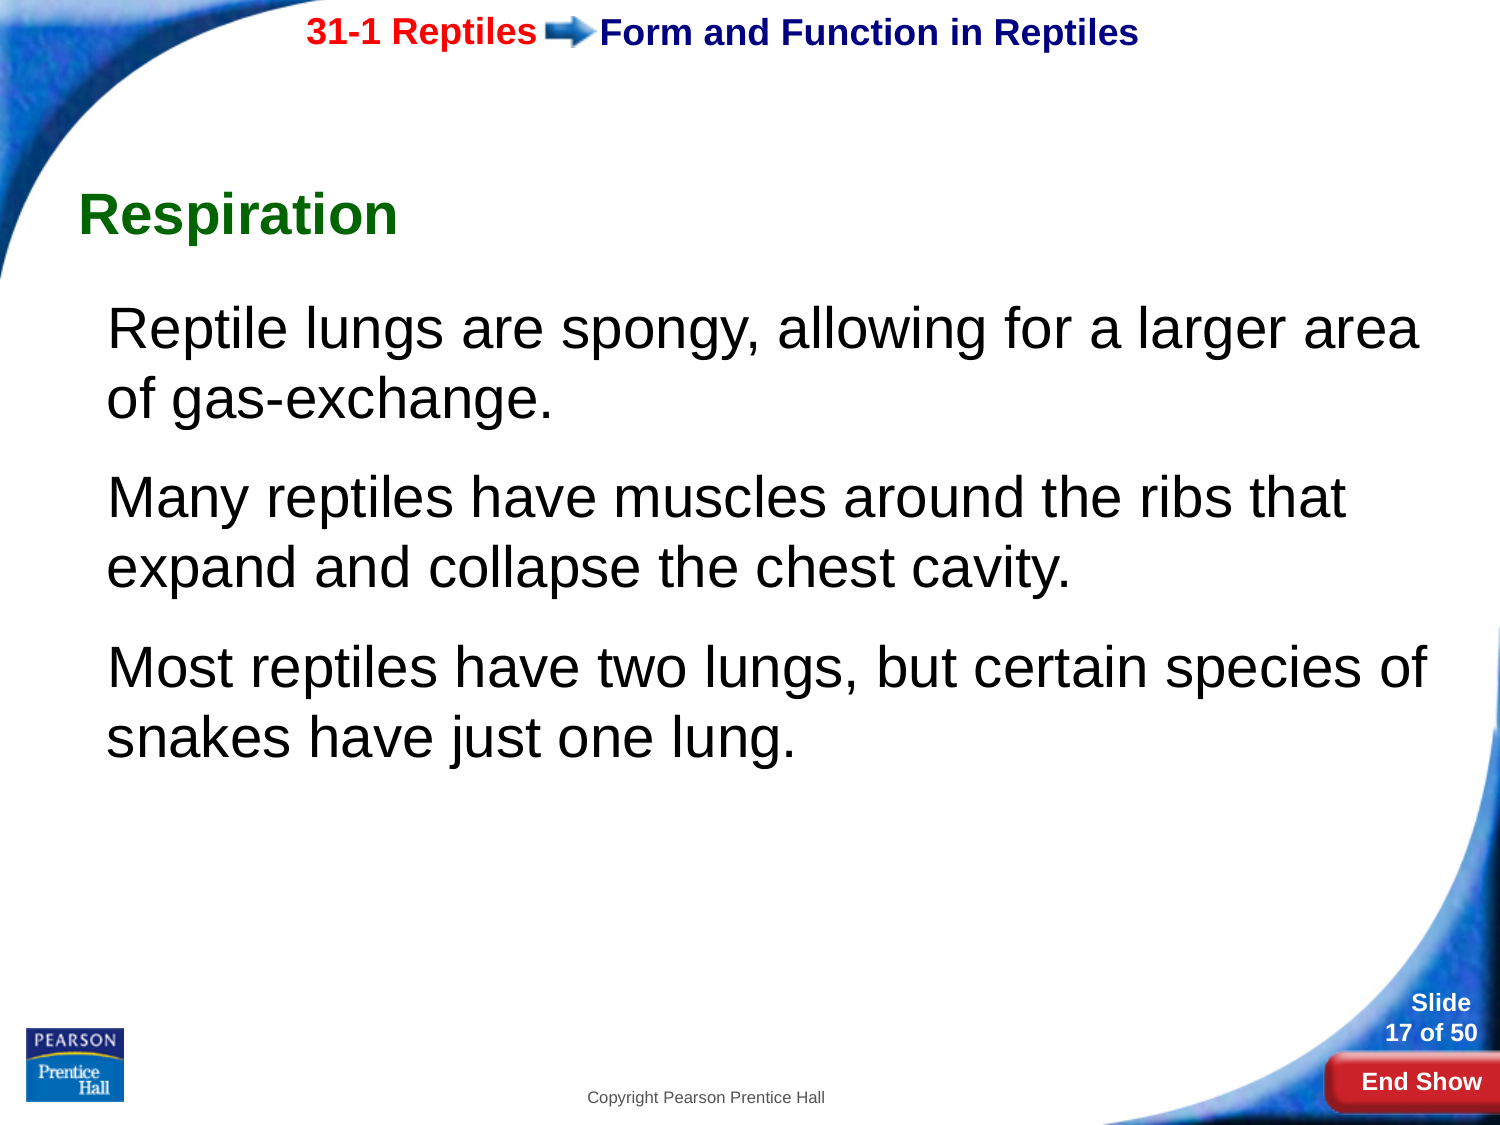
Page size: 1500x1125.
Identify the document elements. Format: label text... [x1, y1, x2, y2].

picture [0, 0, 1500, 1125]
title Form and Function in Reptiles [584, 0, 1254, 76]
list Respiration Reptile lungs are spongy, allowing for a larger area of gas-exchange. Many reptiles have muscles around the ribs that expand and collapse the chest cavity. Most reptiles have two lungs, but certain species of snakes have just one lung. [44, 179, 1448, 976]
footer Copyright Pearson Prentice Hall [468, 1078, 945, 1105]
